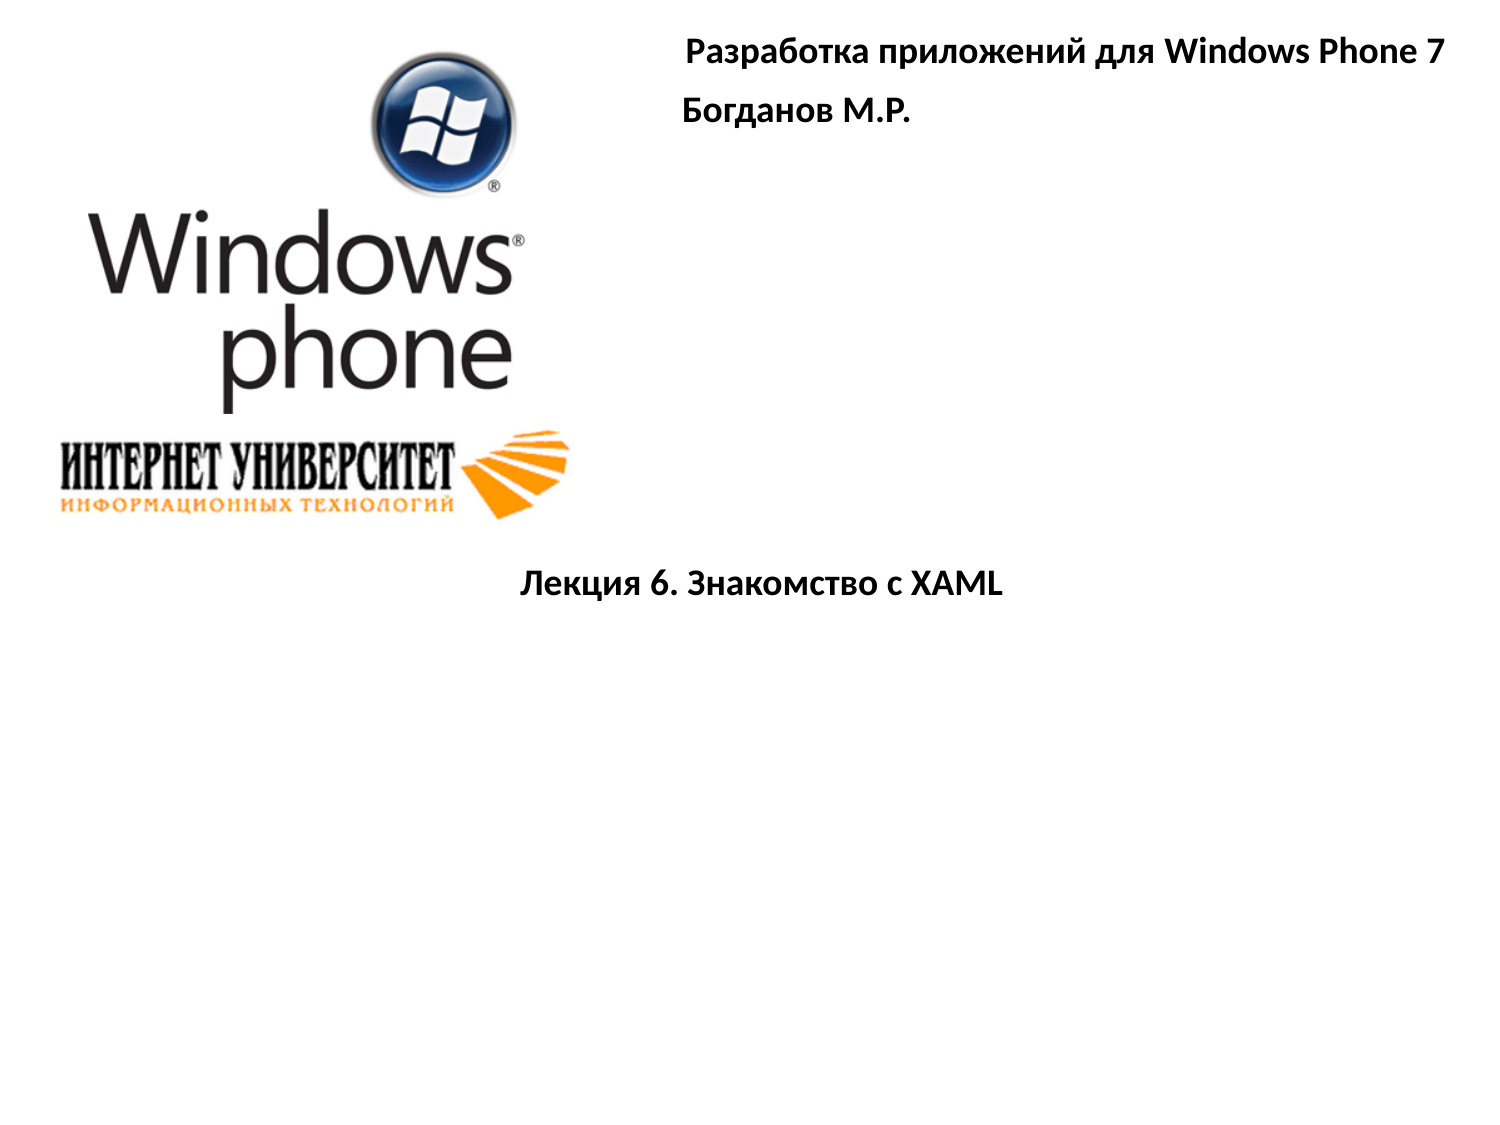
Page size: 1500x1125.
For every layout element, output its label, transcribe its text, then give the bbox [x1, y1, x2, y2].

text_box Лекция 6. Знакомство с XAML [123, 550, 1400, 611]
text_box Богданов М.Р. [667, 78, 972, 138]
text_box Разработка приложений для Windows Phone 7 [670, 19, 1461, 79]
picture [52, 420, 586, 530]
picture [88, 42, 527, 415]
